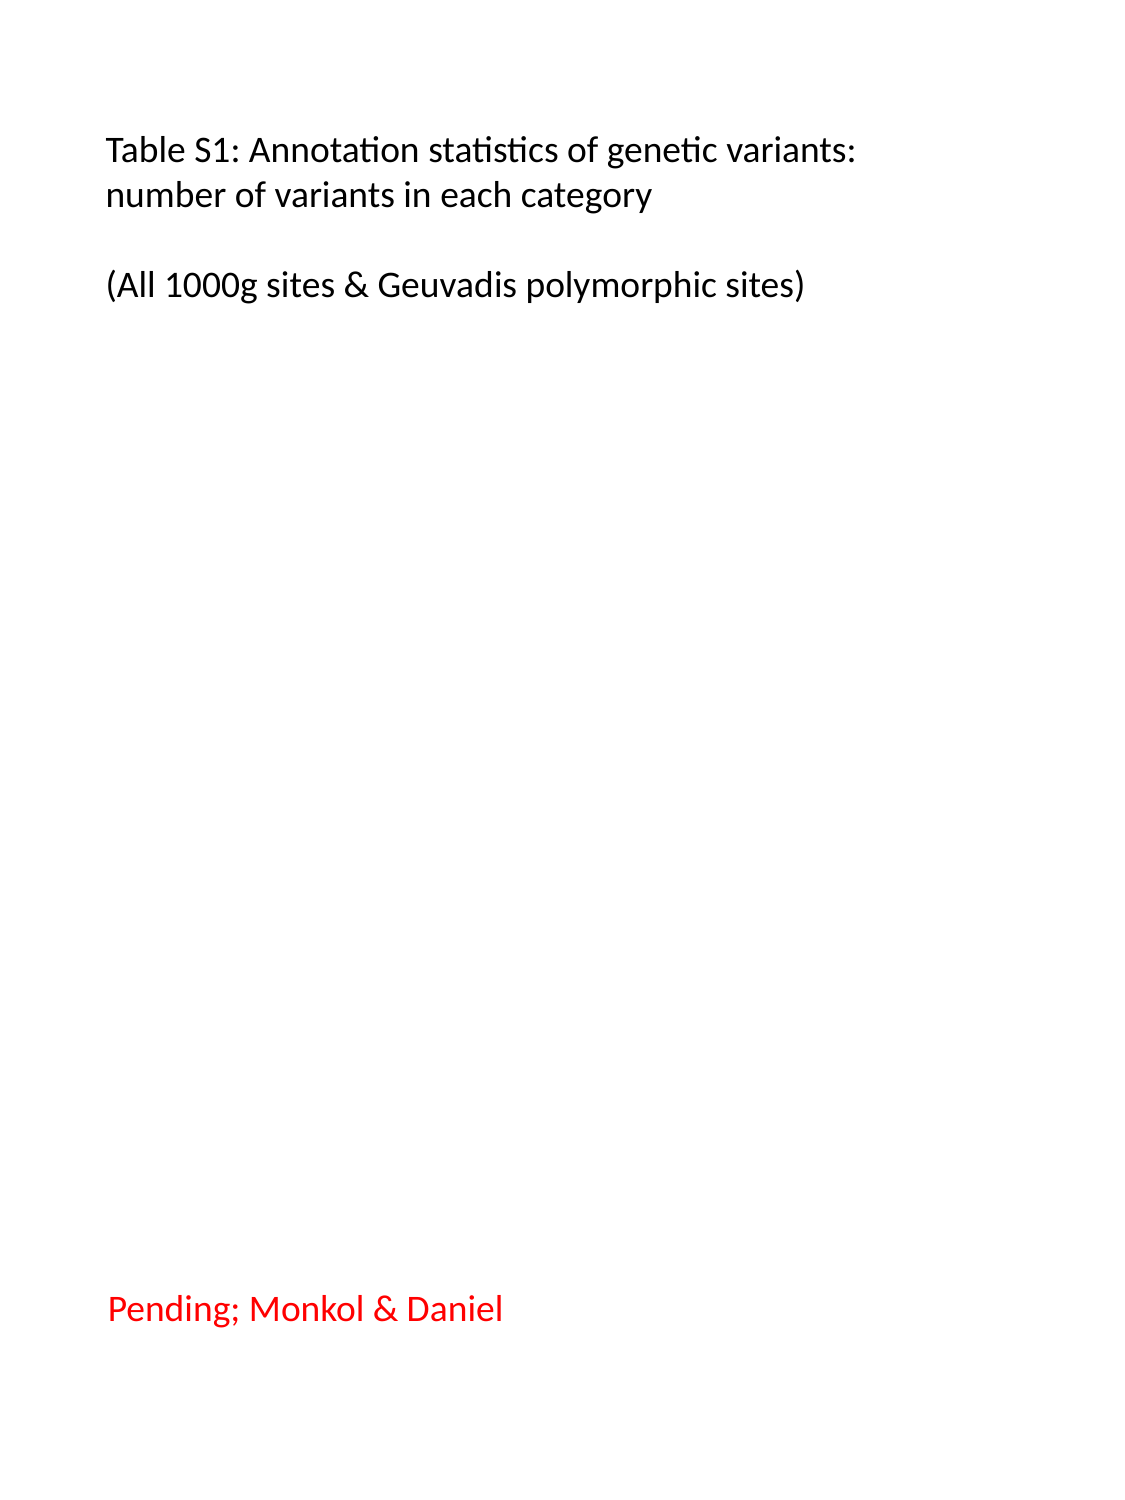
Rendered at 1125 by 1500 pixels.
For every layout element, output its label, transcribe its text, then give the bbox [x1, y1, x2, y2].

text_box Table S1: Annotation statistics of genetic variants: number of variants in each category (All 1000g sites & Geuvadis polymorphic sites) [90, 117, 991, 313]
text_box Pending; Monkol & Daniel [93, 1276, 519, 1337]
